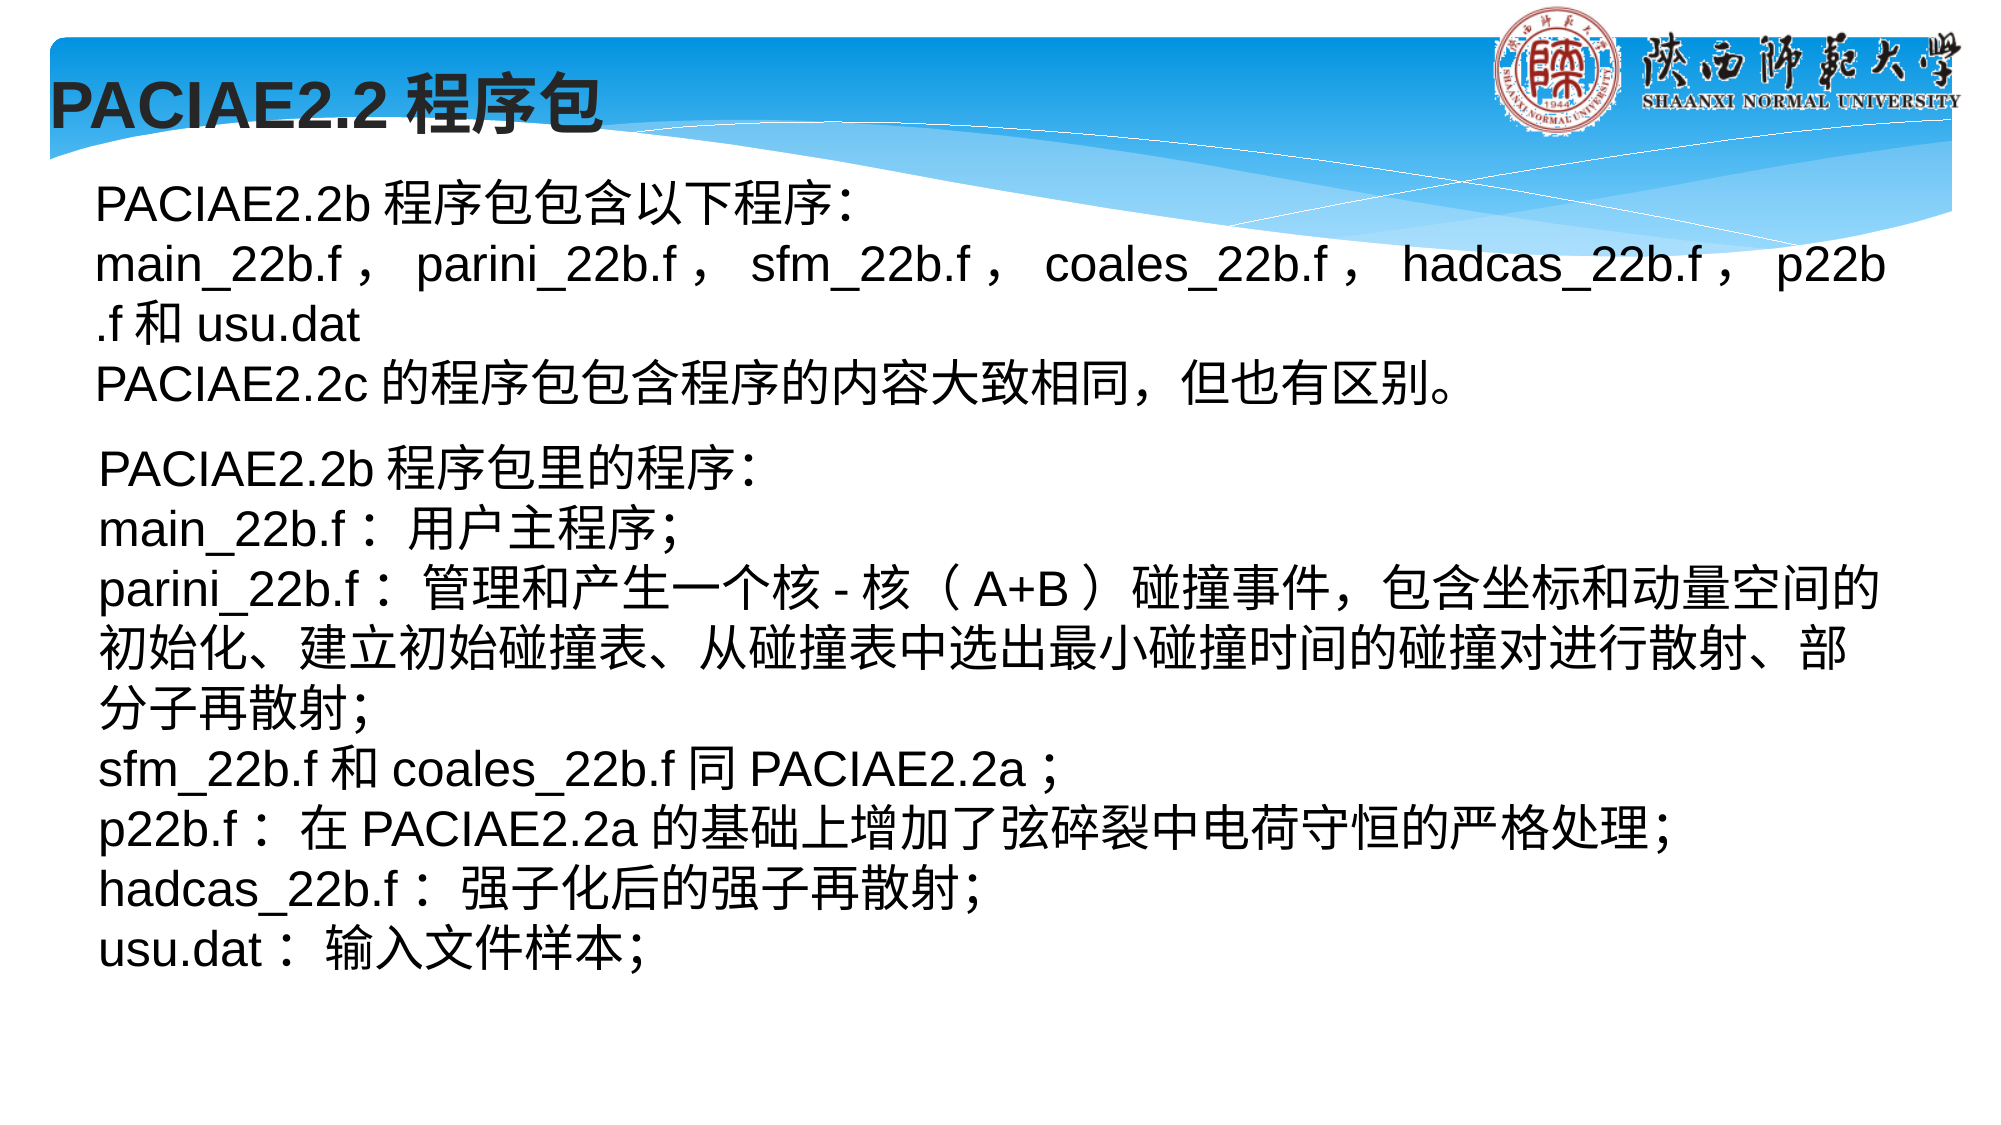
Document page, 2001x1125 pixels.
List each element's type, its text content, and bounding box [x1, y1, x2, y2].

text_box PACIAE2.2b程序包包含以下程序： main_22b.f，parini_22b.f，sfm_22b.f，coales_22b.f，hadcas_22b.f，p22b.f和usu.dat PACIAE2.2c的程序包包含程序的内容大致相同，但也有区别。 [79, 163, 1910, 464]
text_box PACIAE2.2程序包 [34, 54, 658, 150]
text_box PACIAE2.2b程序包里的程序： main_22b.f：用户主程序； parini_22b.f：管理和产生一个核-核（A+B）碰撞事件，包含坐标和动量空间的初始化、建立初始碰撞表、从碰撞表中选出最小碰撞时间的碰撞对进行散射、部分子再散射； sfm_22b.f和coales_22b.f同PACIAE2.2a； p22b.f：在PACIAE2.2a的基础上增加了弦碎裂中电荷守恒的严格处理；hadcas_22b.f：强子化后的强子再散射； usu.dat：输入文件样本； [83, 429, 1910, 1029]
picture [1474, 0, 2000, 143]
